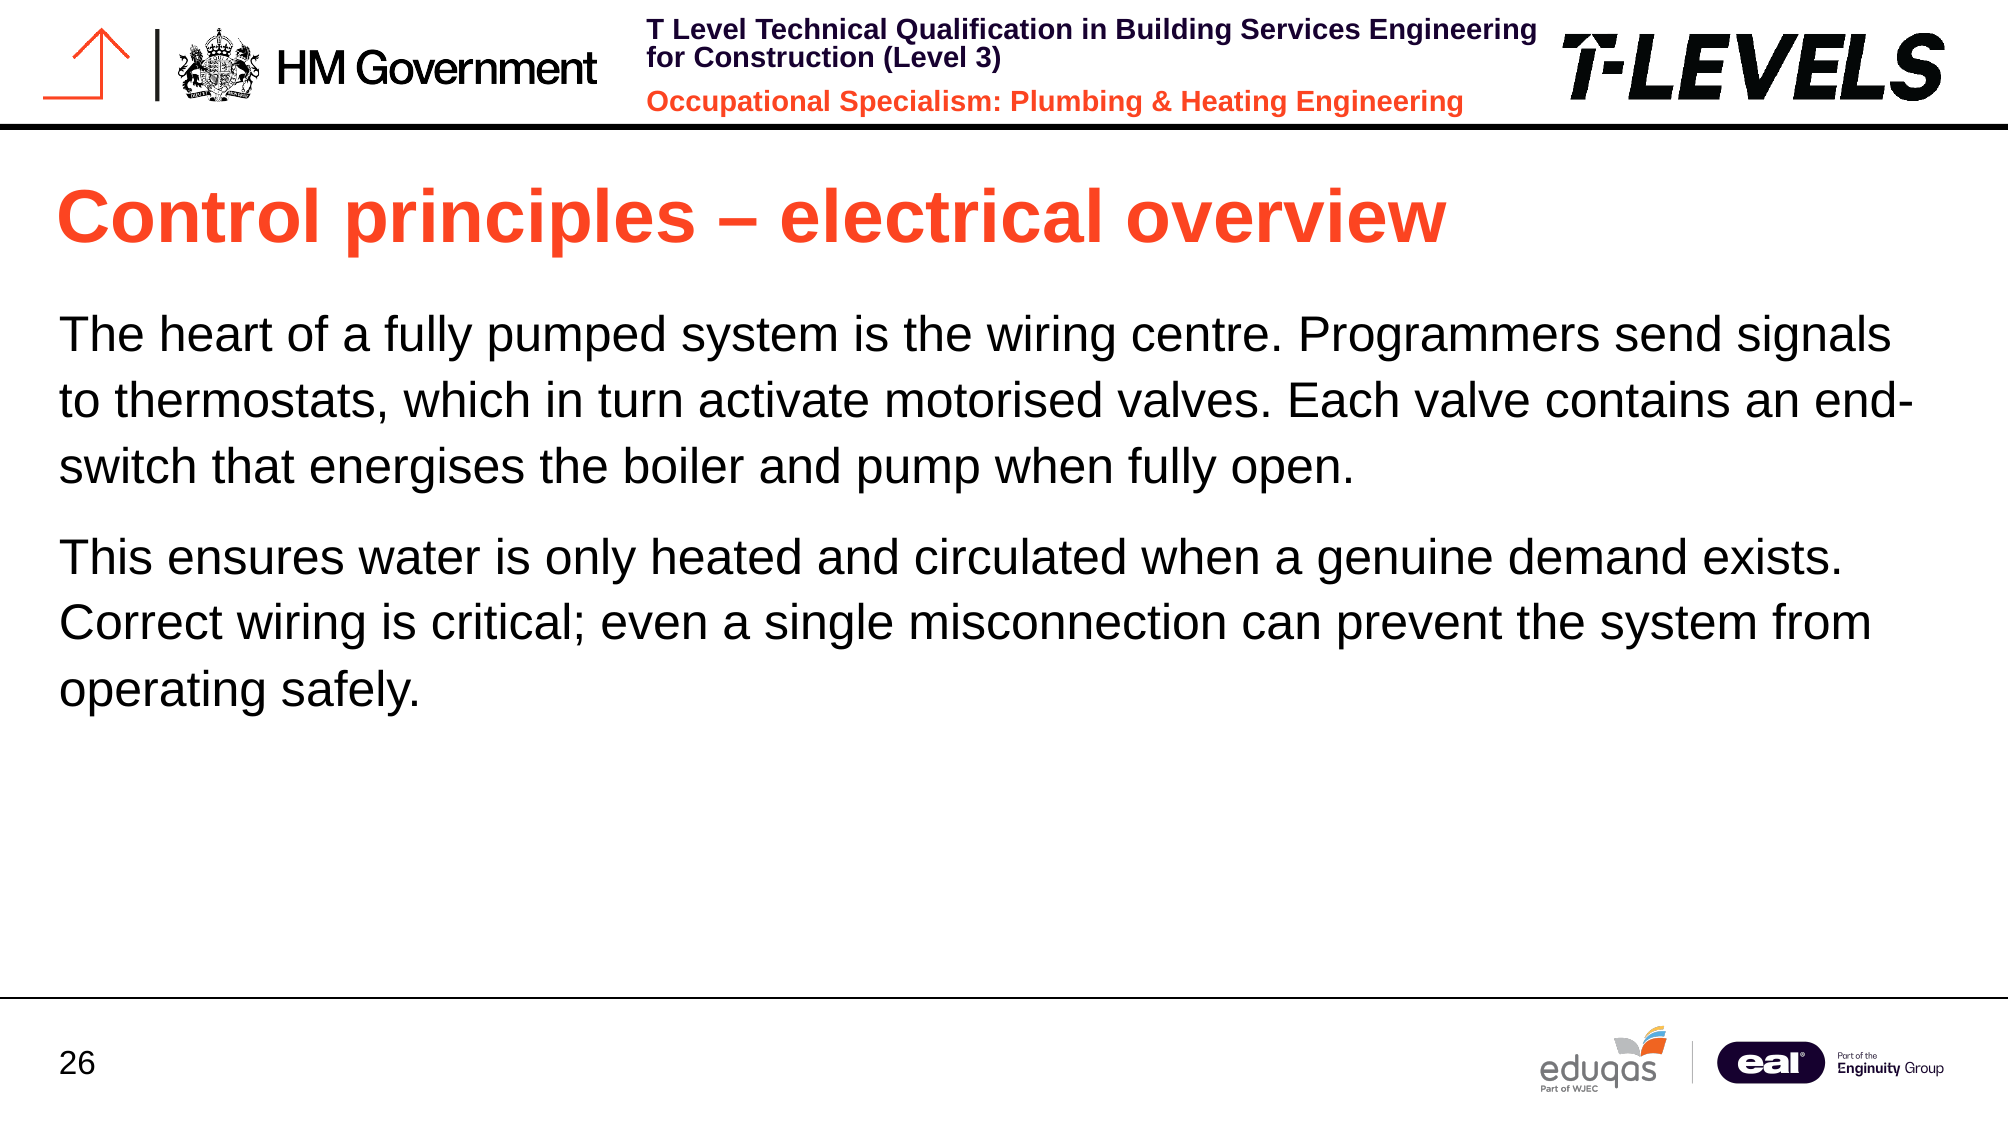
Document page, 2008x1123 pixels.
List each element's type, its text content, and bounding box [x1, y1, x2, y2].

title Control principles – electrical overview [41, 111, 1949, 314]
picture [1543, 25, 1964, 108]
list The heart of a fully pumped system is the wiring centre. Programmers send signals to thermostats, which in turn activate motorised valves. Each valve contains an end-switch that energises the boiler and pump when fully open. This ensures water is only heated and circulated when a genuine demand exists. Correct wiring is critical; even a single misconnection can prevent the system from operating safely. [59, 295, 1949, 975]
picture [155, 28, 597, 102]
picture [1535, 1021, 1949, 1097]
picture [38, 27, 136, 100]
